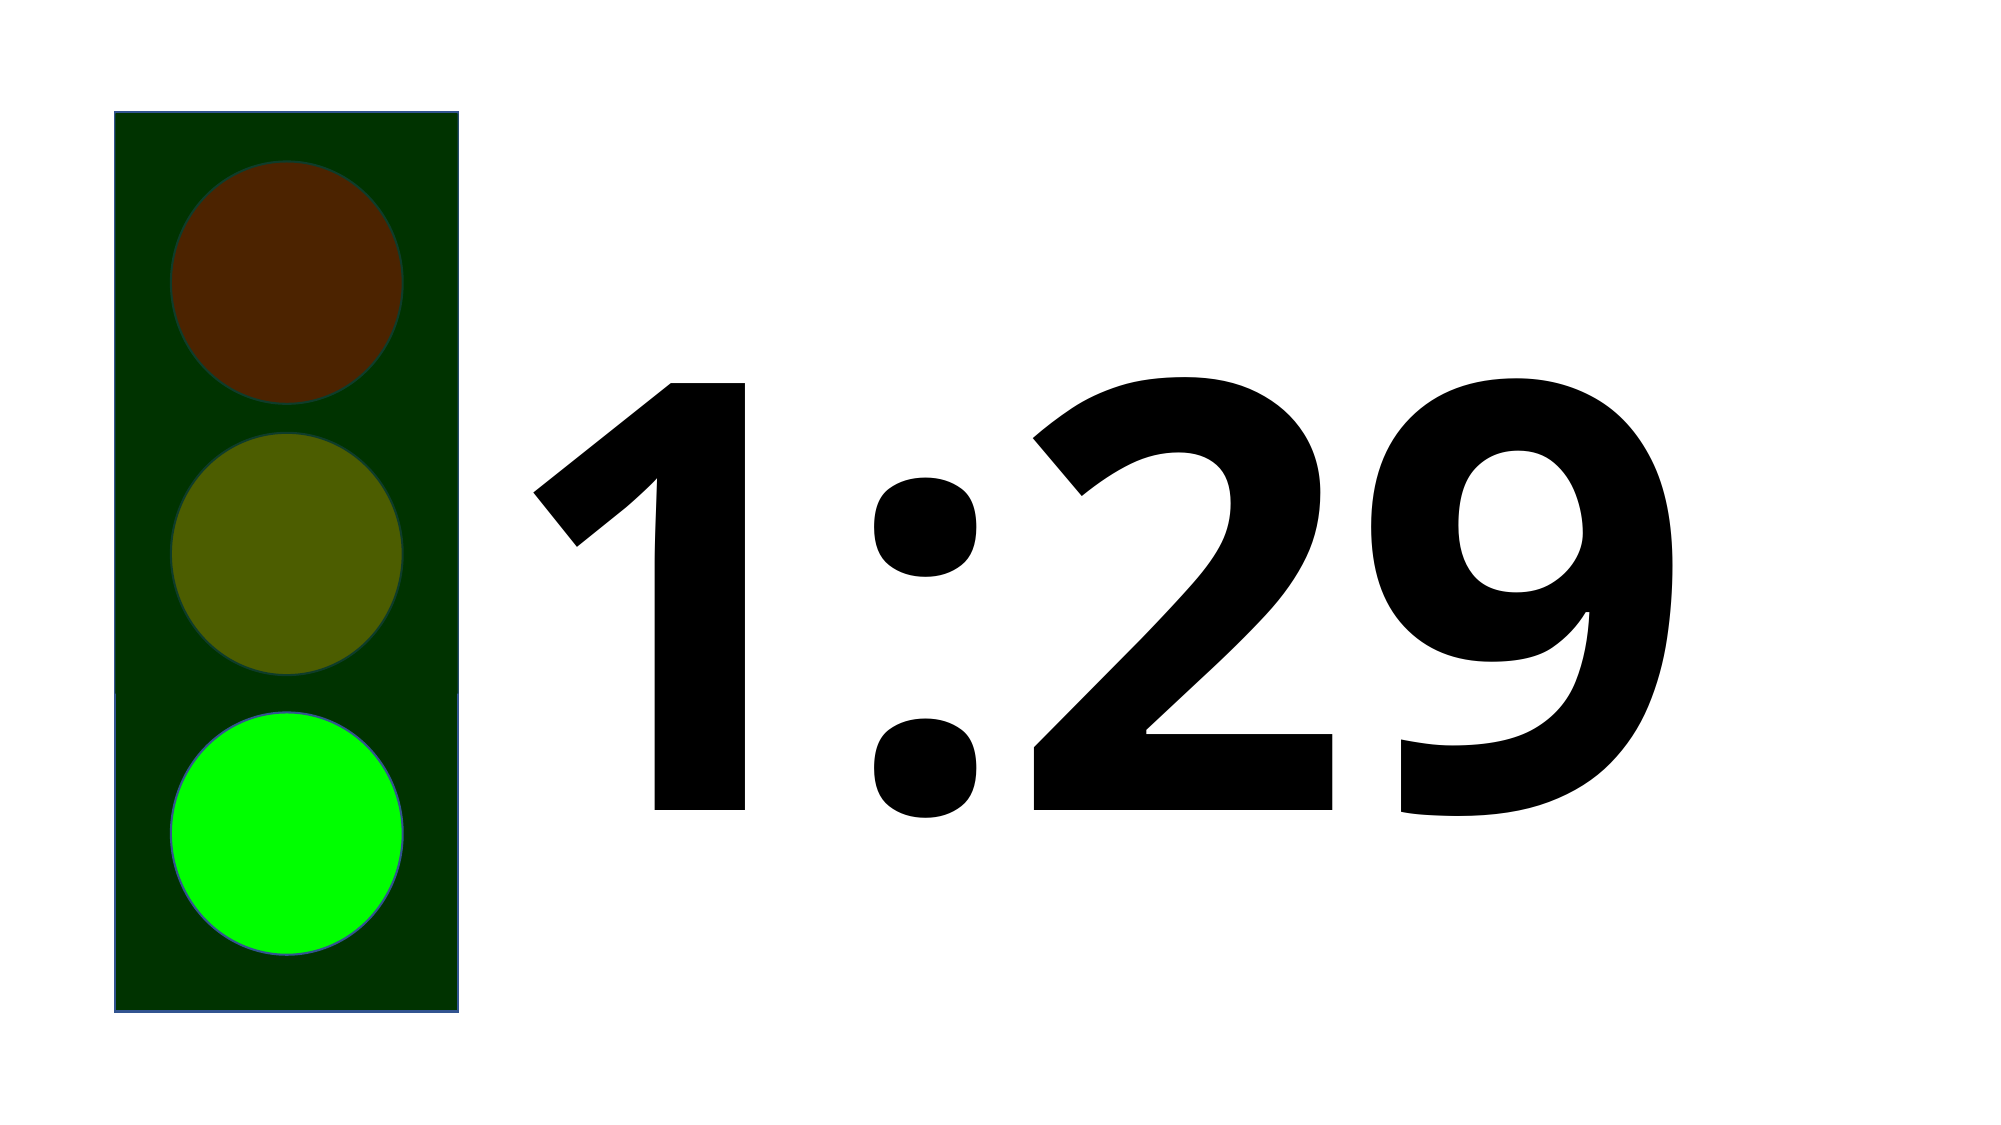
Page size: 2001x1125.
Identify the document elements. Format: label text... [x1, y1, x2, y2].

text_box [114, 112, 459, 695]
text_box [169, 711, 404, 956]
text_box 1:29 [483, 204, 1924, 938]
text_box [114, 695, 459, 1013]
